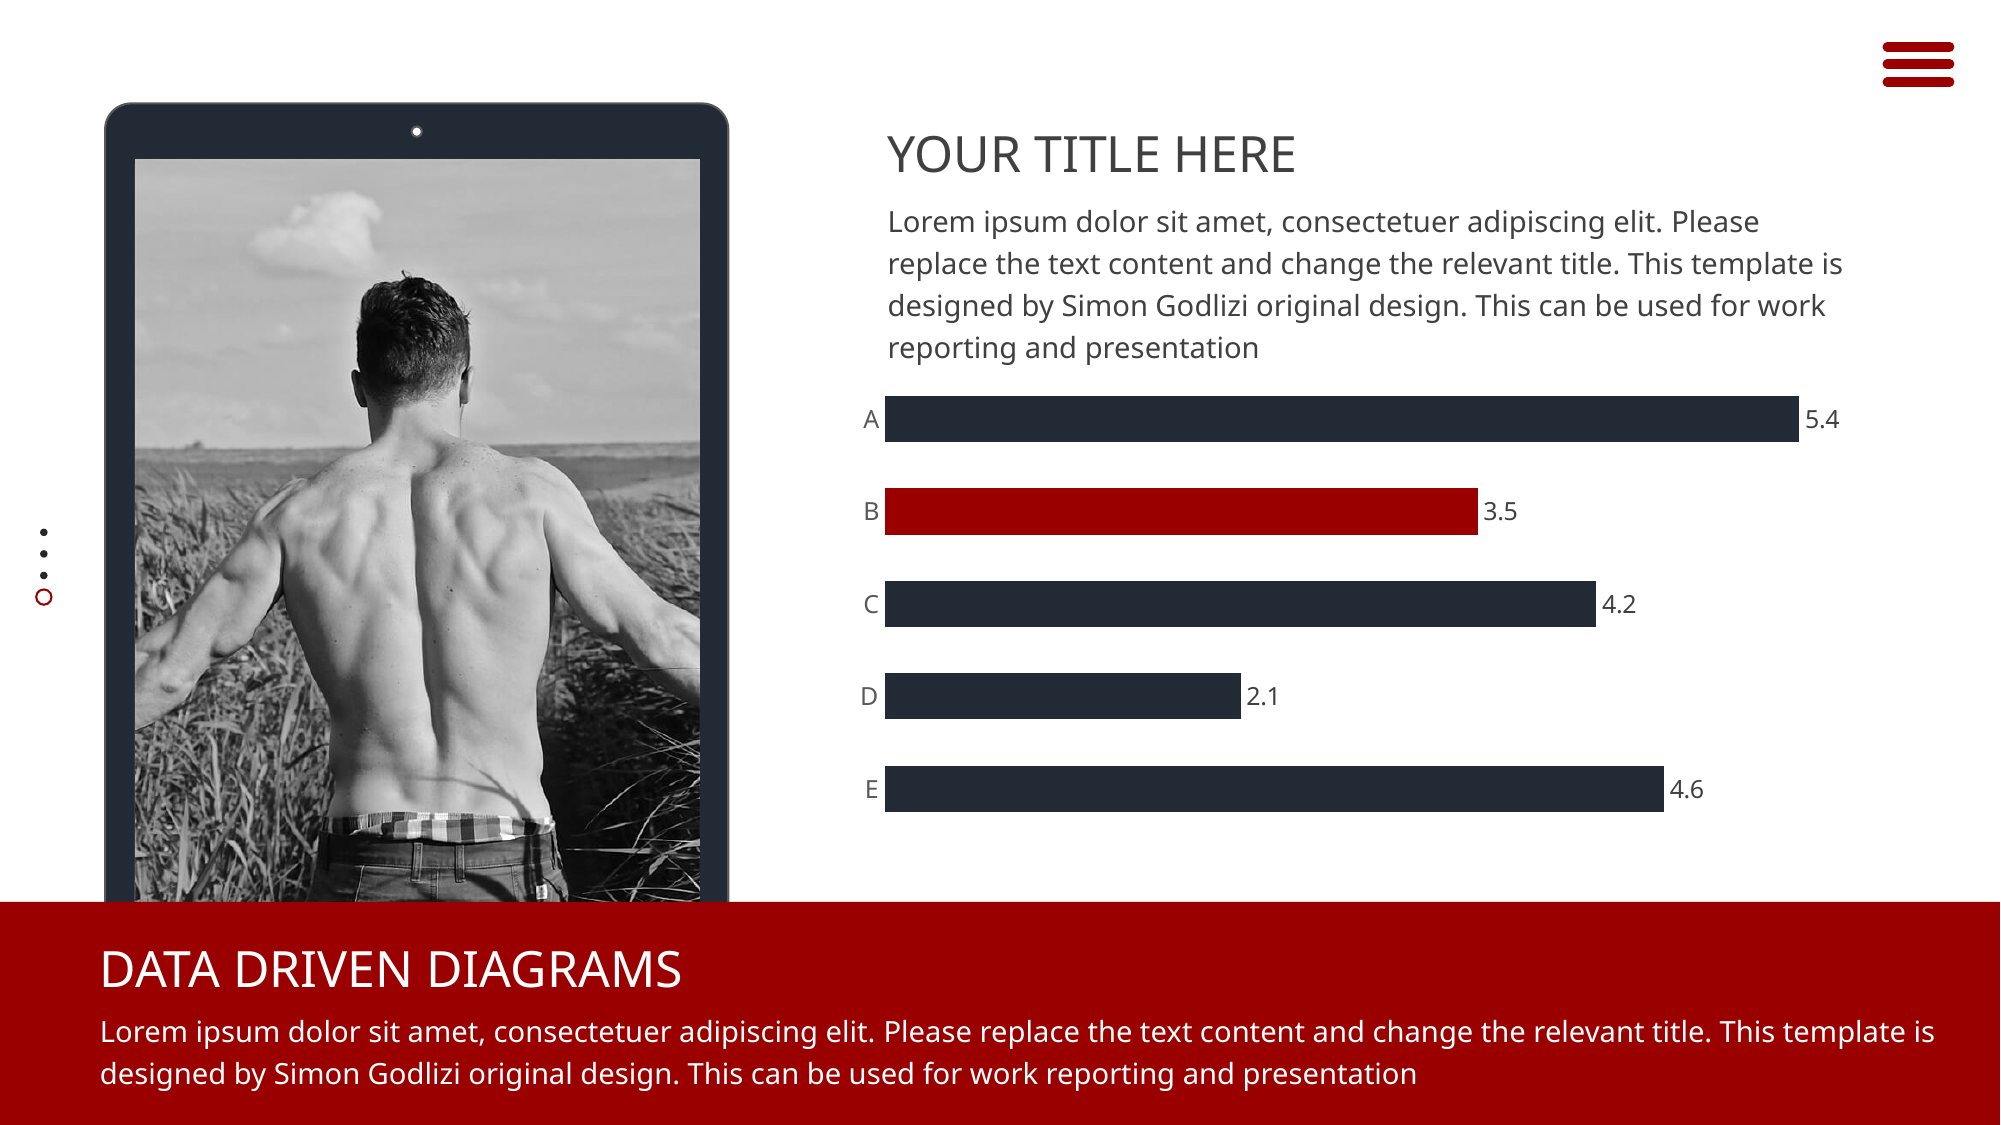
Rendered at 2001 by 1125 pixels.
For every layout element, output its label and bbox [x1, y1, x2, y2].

text_box [85, 918, 1981, 1096]
text_box [1887, 46, 1950, 83]
text_box [105, 103, 729, 918]
text_box [36, 528, 52, 605]
text_box [764, 103, 1941, 884]
text_box [0, 901, 2000, 1125]
